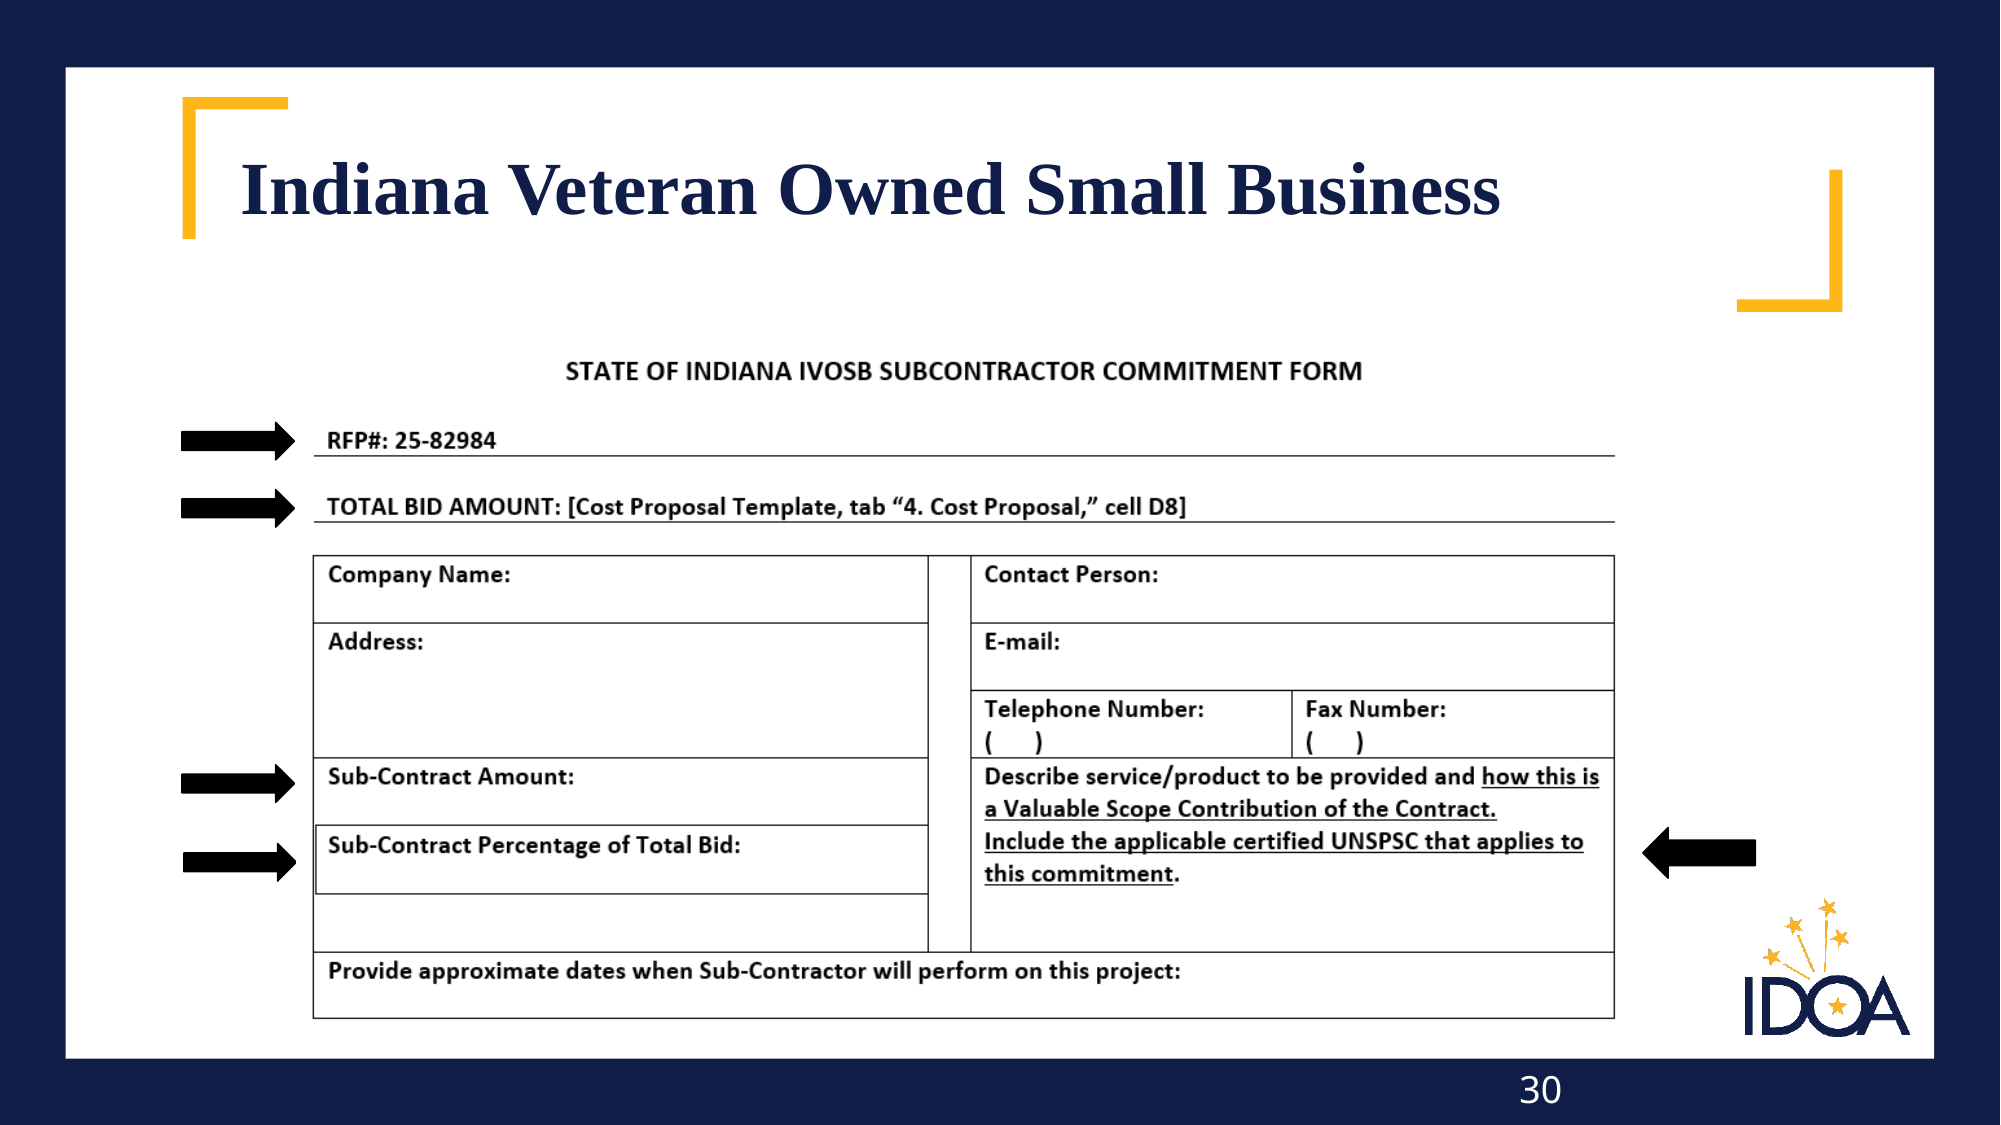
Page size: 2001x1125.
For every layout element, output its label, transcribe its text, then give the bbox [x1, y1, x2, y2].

text_box [181, 422, 290, 460]
text_box [183, 843, 290, 882]
slide_number 30 [1504, 1058, 1767, 1125]
text_box [181, 764, 290, 803]
title Indiana Veteran Owned Small Business [225, 142, 1931, 279]
picture [1702, 857, 1959, 1114]
text_box [181, 489, 290, 528]
picture [296, 353, 1642, 1023]
text_box [1646, 827, 1756, 879]
